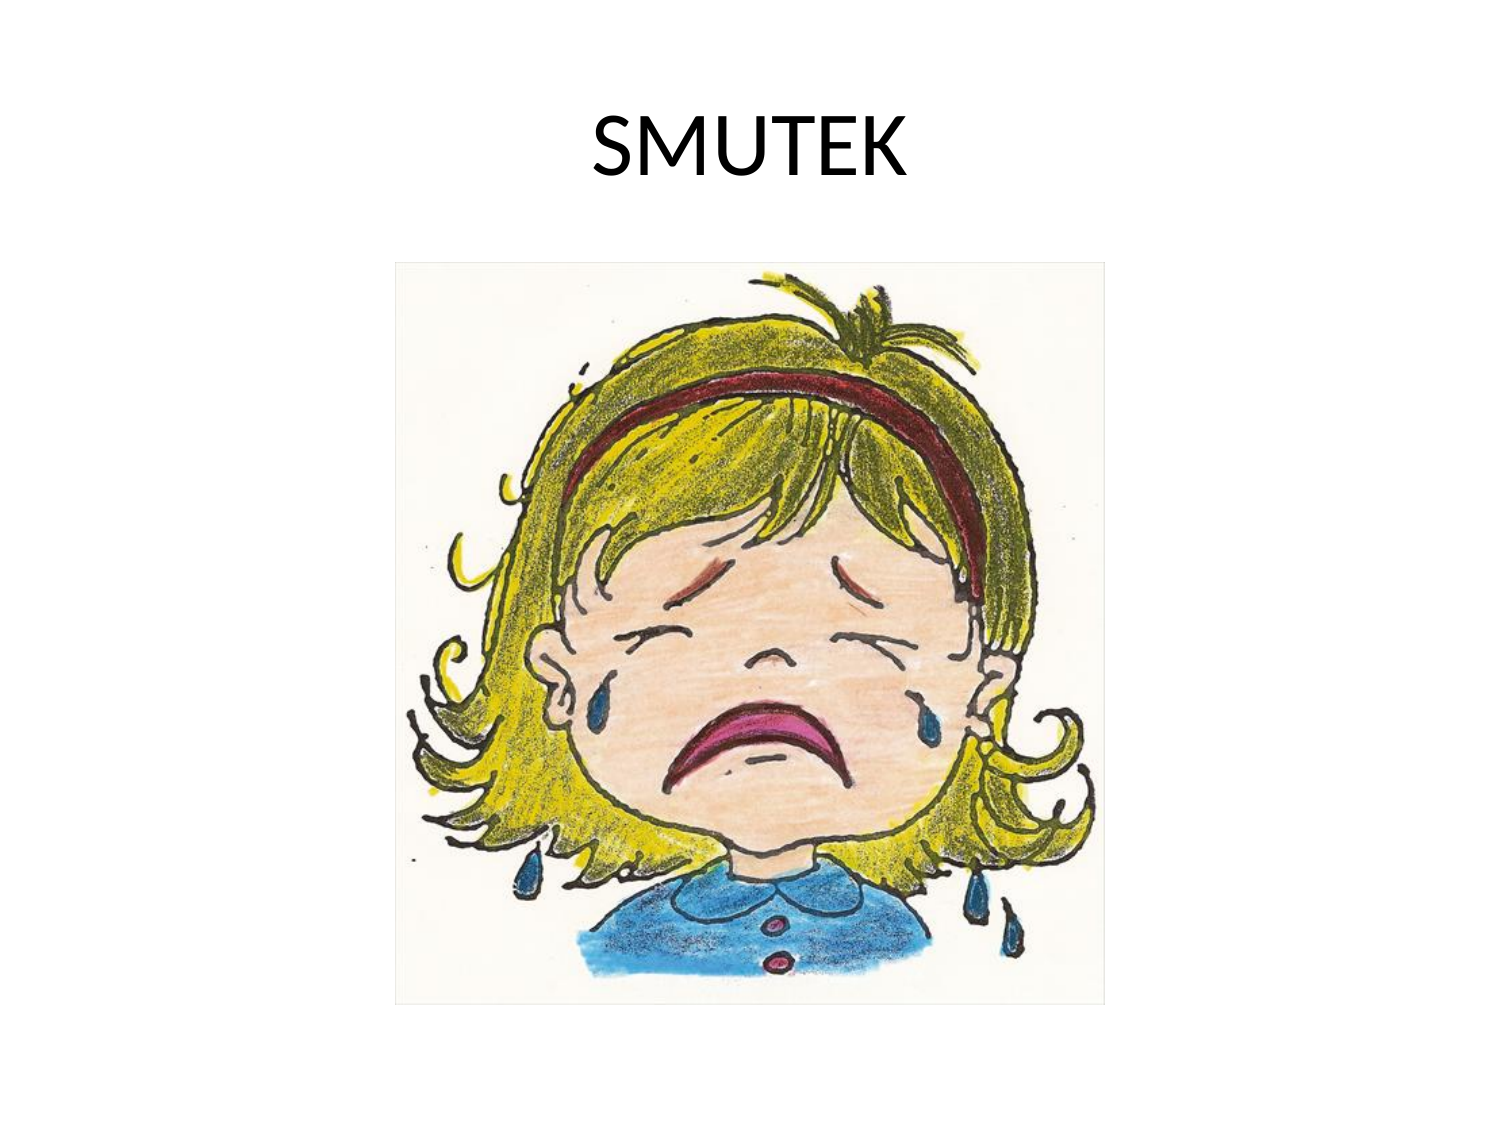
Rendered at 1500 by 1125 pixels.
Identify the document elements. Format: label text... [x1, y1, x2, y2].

title SMUTEK [75, 45, 1425, 233]
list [395, 262, 1105, 1006]
